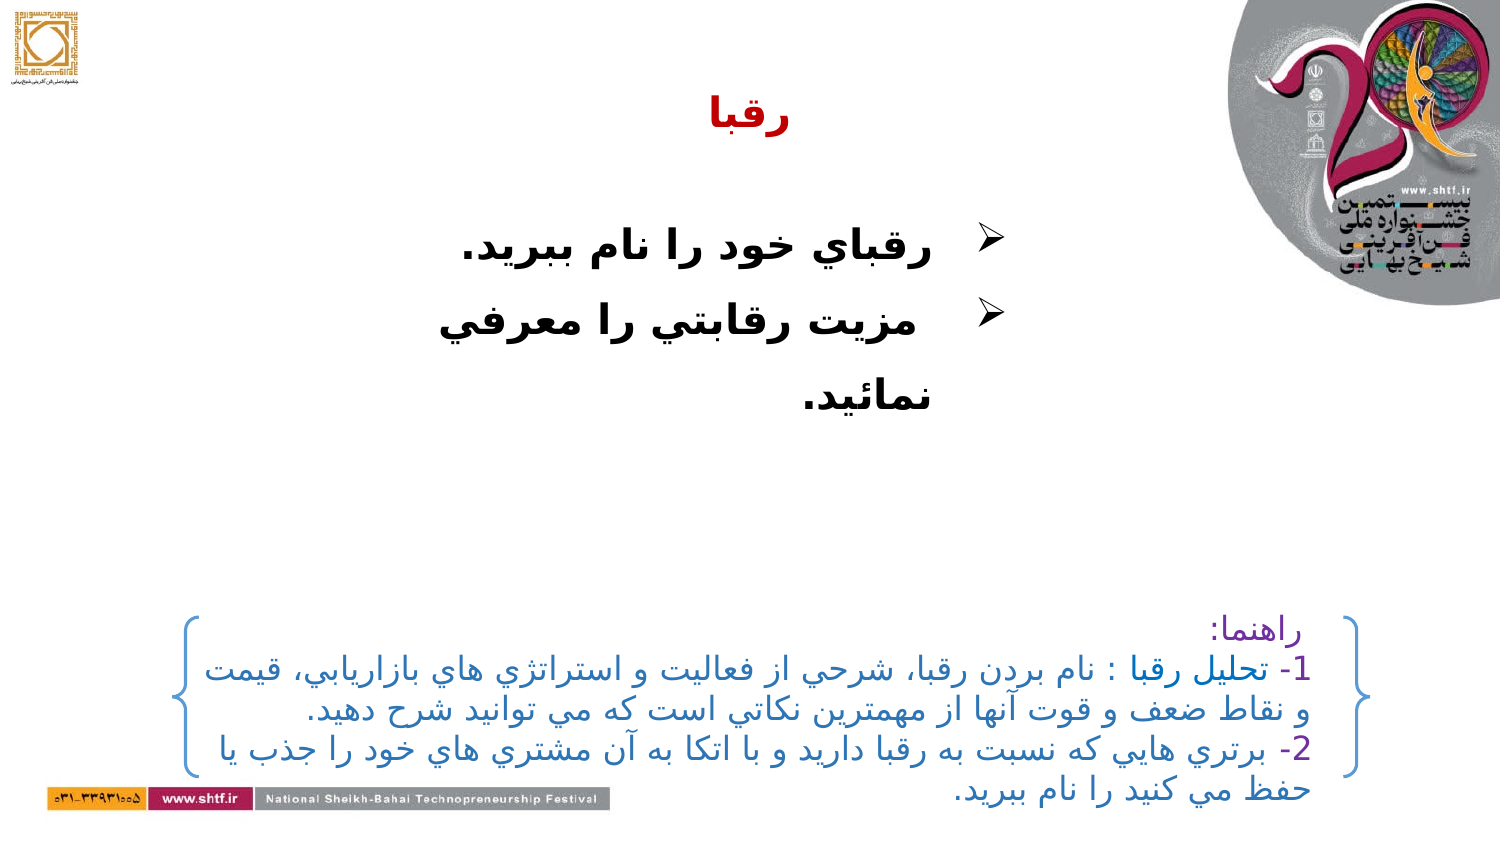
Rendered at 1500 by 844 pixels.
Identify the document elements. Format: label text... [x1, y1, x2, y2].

text_box رقباي خود را نام ببريد. مزيت رقابتي را معرفي نمائيد. [340, 815, 1024, 820]
text_box [1328, 615, 1371, 779]
text_box رقباي خود را نام ببريد. مزيت رقابتي را معرفي نمائيد. [340, 138, 1024, 599]
picture [0, 0, 1500, 844]
text_box راهنما: 1- تحليل رقبا : نام بردن رقبا، شرحي از فعاليت و استراتژي هاي بازاريابي، قيمت و نقاط ضعف و قوت آنها از مهمترين نکاتي است که مي توانيد شرح دهيد. 2- برتري هايي که نسبت به رقبا داريد و با اتکا به آن مشتري هاي خود را جذب يا حفظ مي کنيد را نام ببريد. [172, 599, 1328, 815]
title رقبا [129, 49, 1371, 178]
